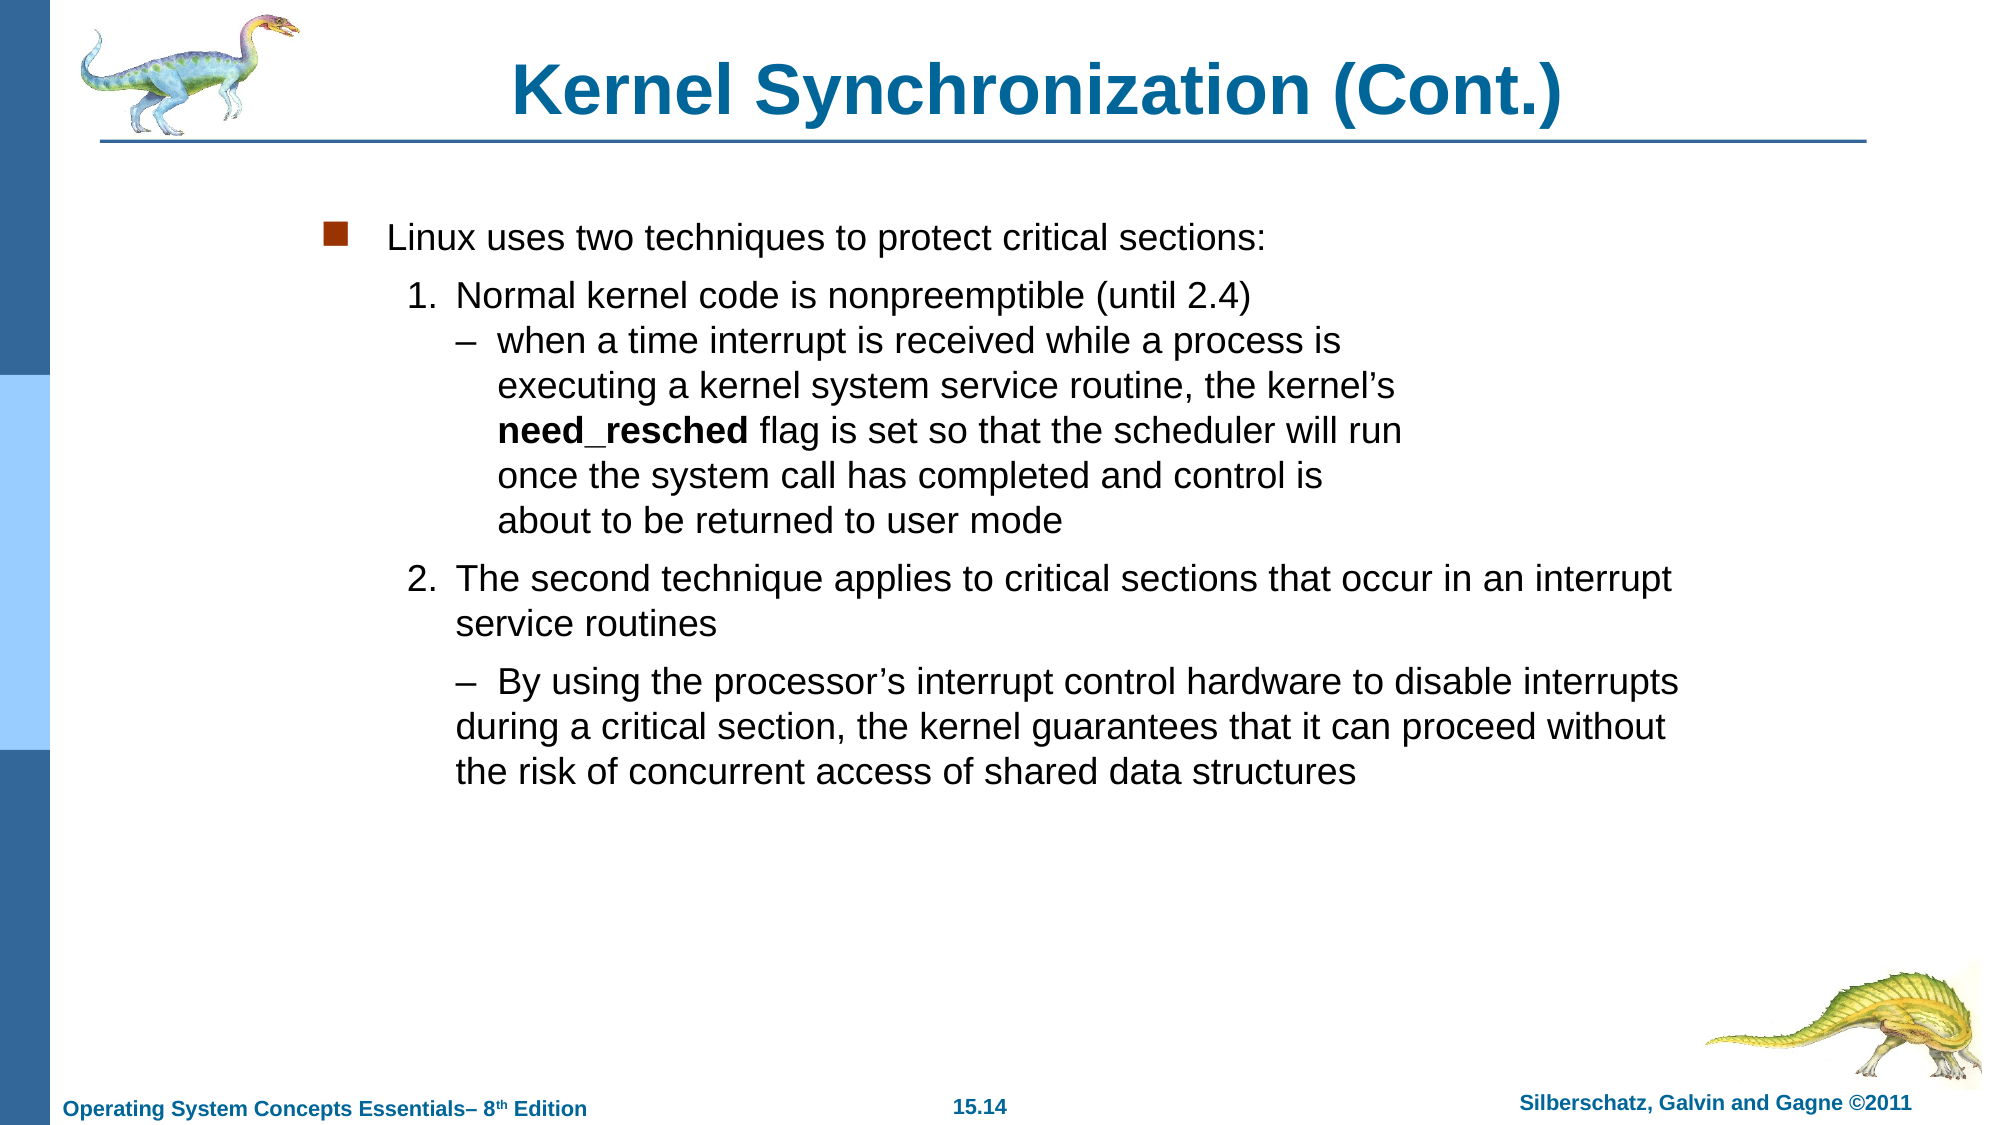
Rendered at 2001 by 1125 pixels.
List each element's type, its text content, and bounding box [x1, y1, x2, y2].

picture [1700, 959, 1982, 1090]
title Kernel Synchronization (Cont.) [316, 45, 1760, 141]
picture [62, 0, 324, 149]
list Linux uses two techniques to protect critical sections: 1. Normal kernel code is nonpreemptible (until 2.4) – when a time interrupt is received while a process is executing a kernel system service routine, the kernel’s need_resched flag is set so that the scheduler will run once the system call has completed and control is about to be returned to user mode 2. The second technique applies to critical sections that occur in an interrupt service routines – By using the processor’s interrupt control hardware to disable interrupts during a critical section, the kernel guarantees that it can proceed without the risk of concurrent access of shared data structures [305, 202, 1716, 946]
